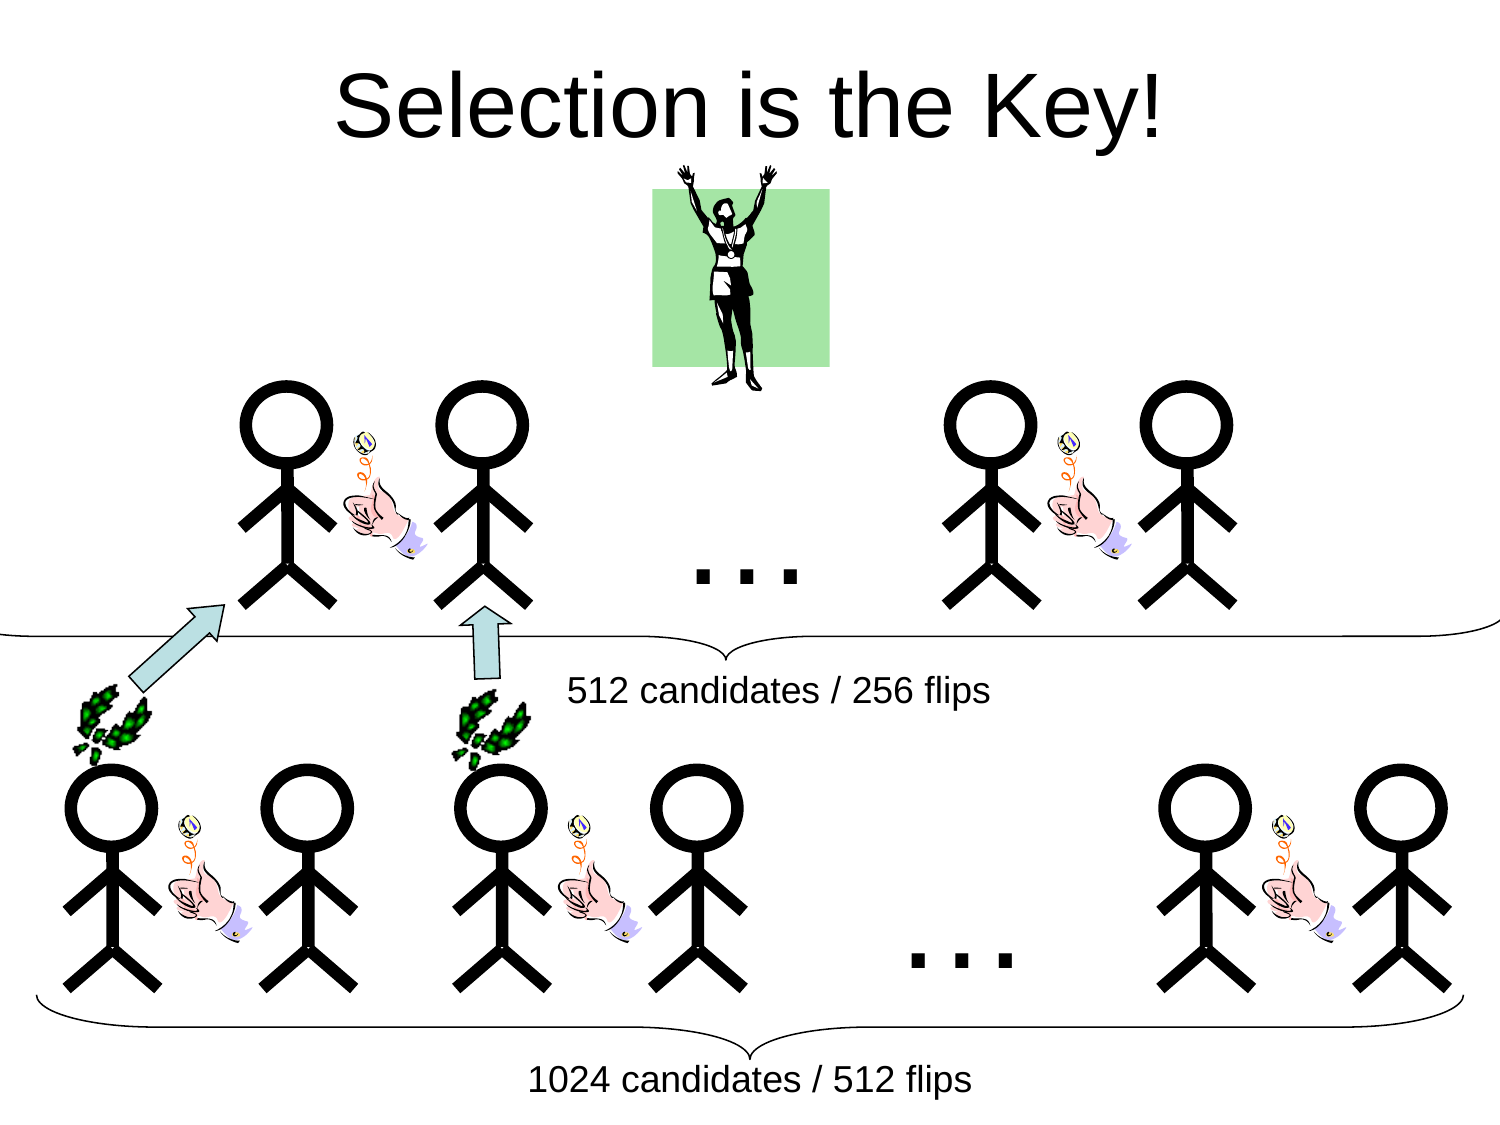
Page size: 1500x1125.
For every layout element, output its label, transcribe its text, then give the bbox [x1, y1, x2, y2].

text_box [36, 769, 1464, 1108]
picture [652, 164, 830, 392]
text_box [70, 681, 534, 773]
title Selection is the Key! [75, 7, 1425, 196]
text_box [120, 386, 1250, 720]
